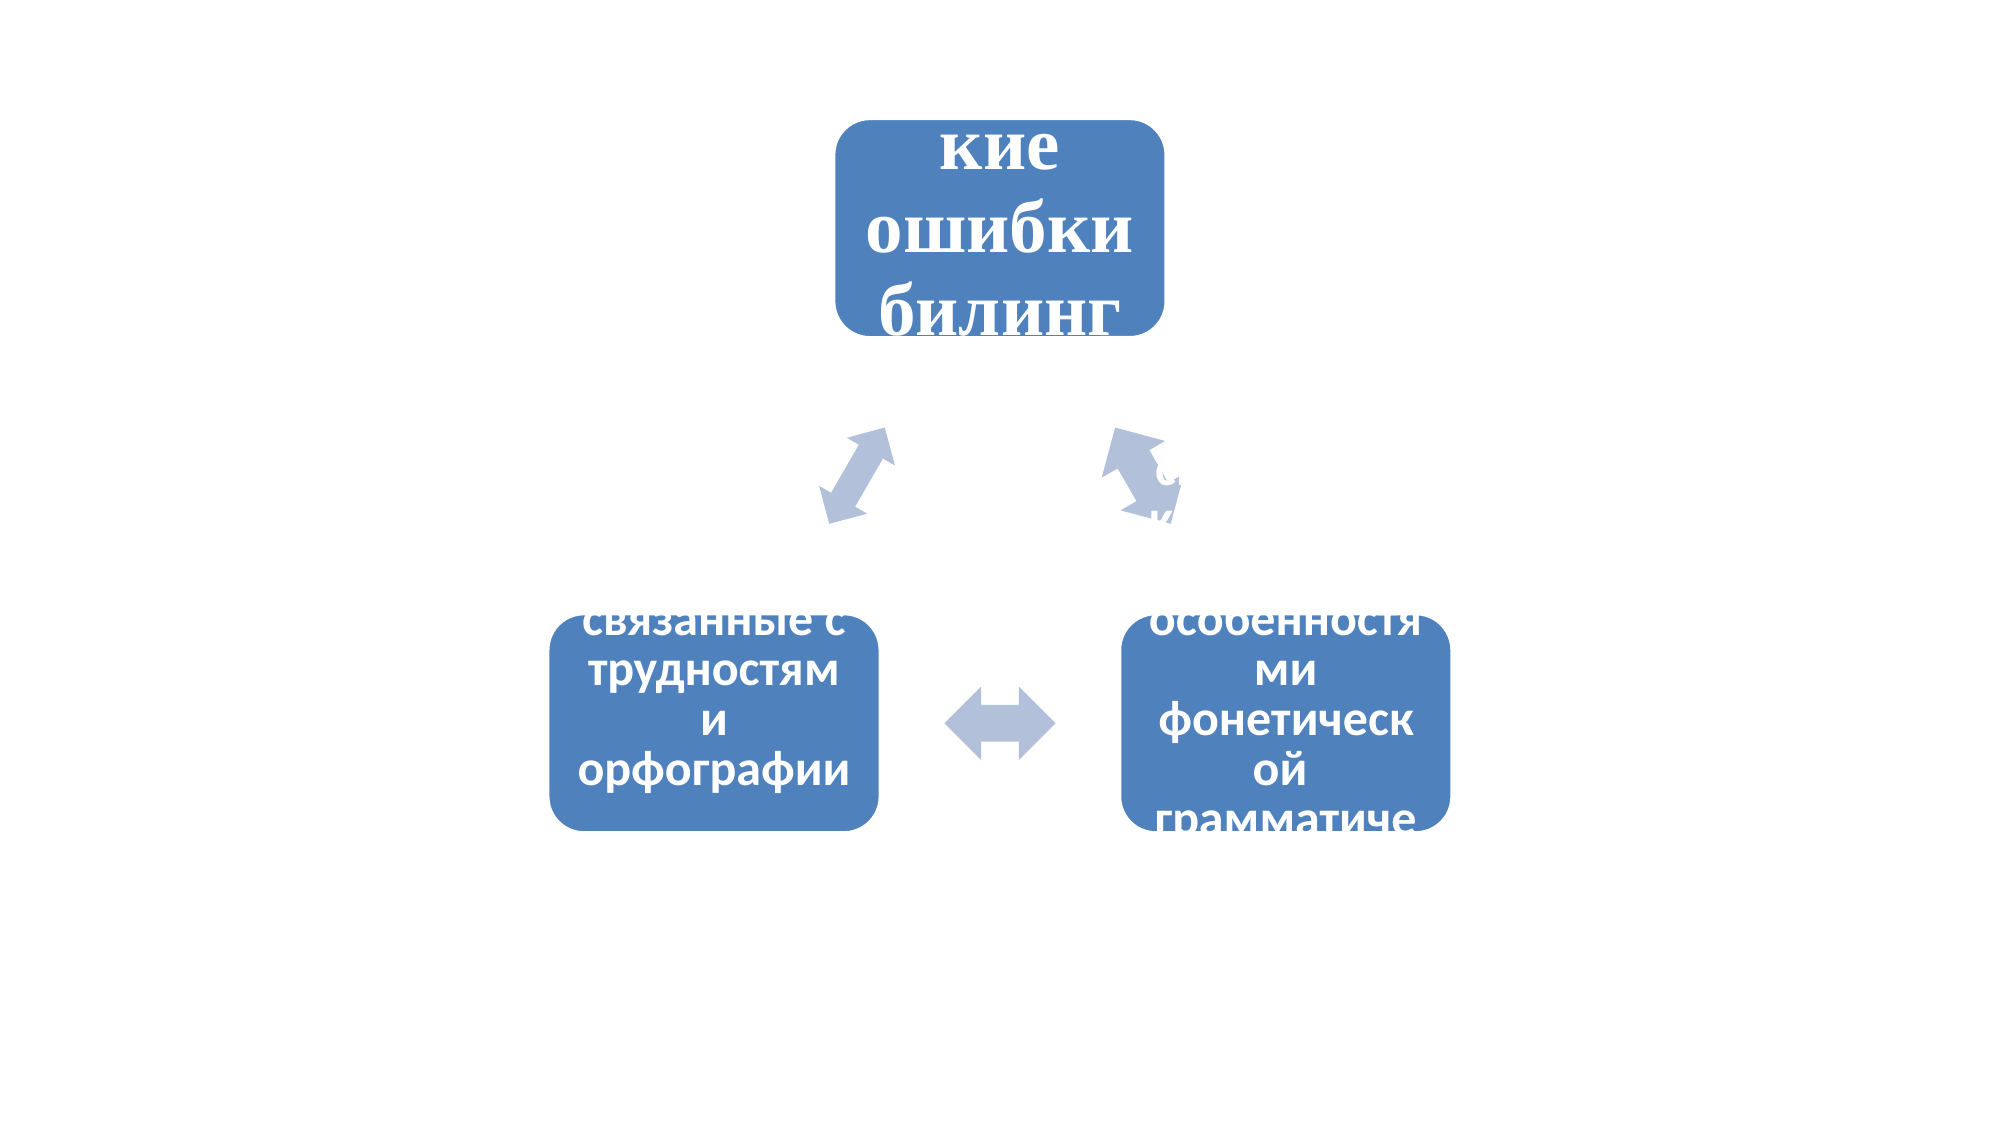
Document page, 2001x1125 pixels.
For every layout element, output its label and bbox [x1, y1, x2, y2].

text_box [332, 117, 1667, 999]
